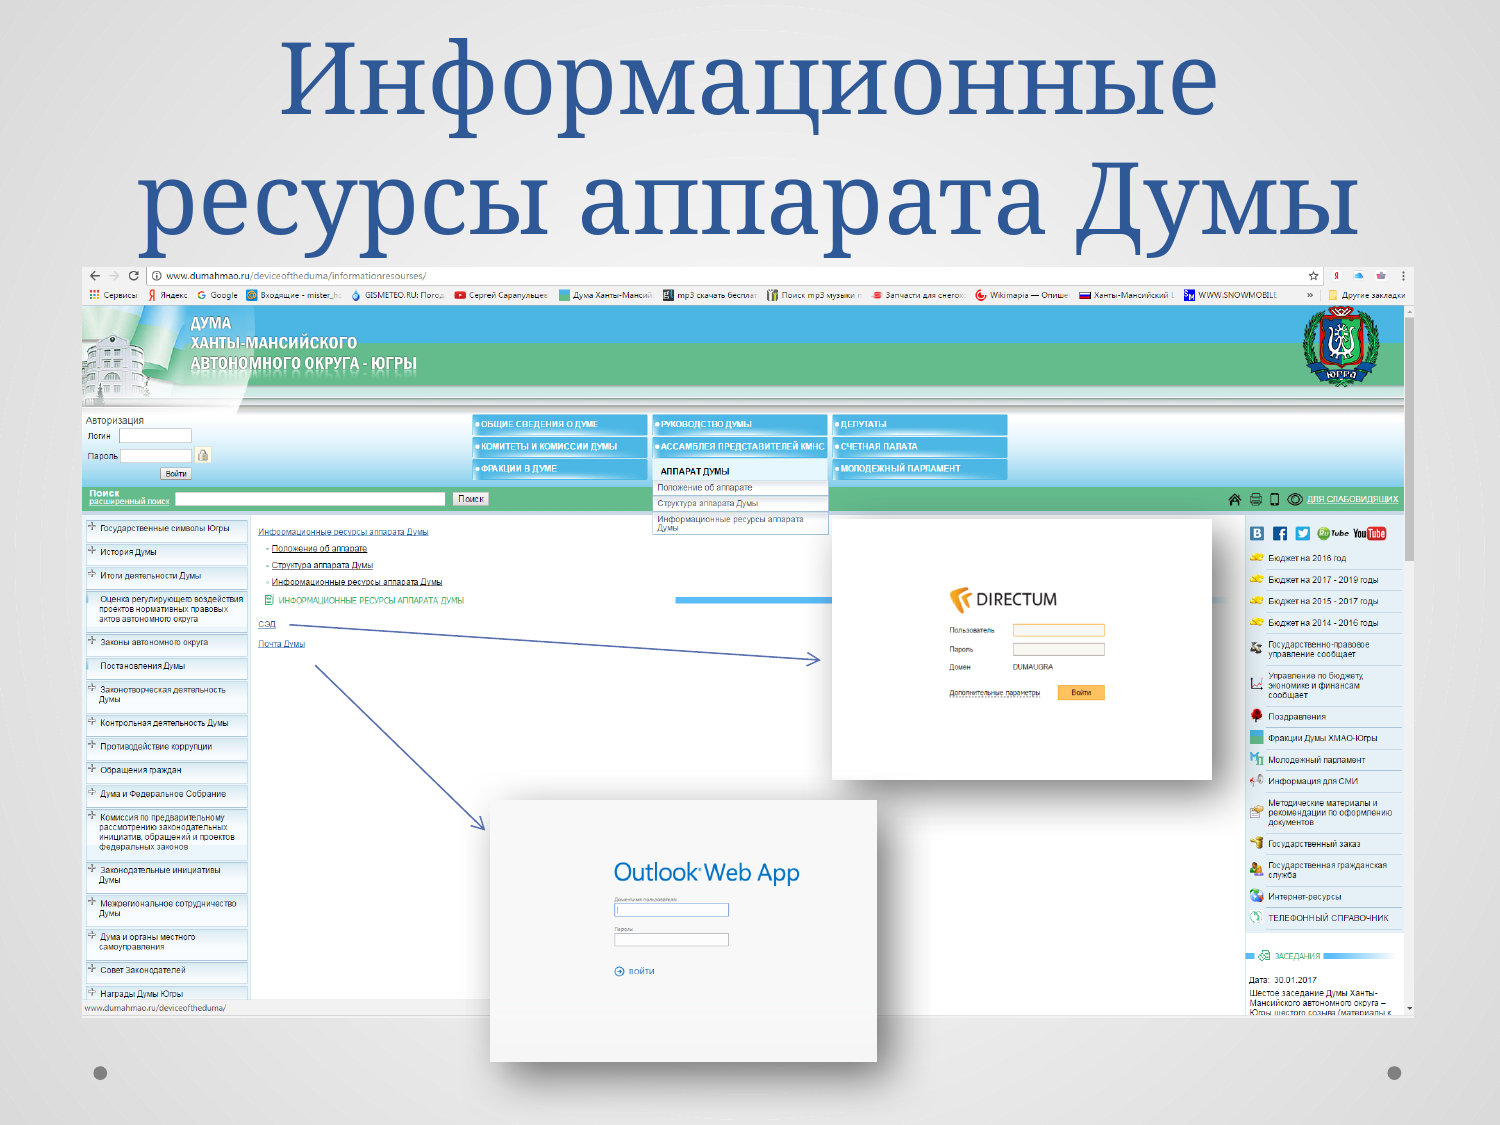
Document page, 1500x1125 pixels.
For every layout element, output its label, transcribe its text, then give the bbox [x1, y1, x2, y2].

picture [81, 266, 1414, 1062]
title Информационные ресурсы аппарата Думы [75, 0, 1425, 263]
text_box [314, 664, 486, 831]
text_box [289, 624, 822, 661]
